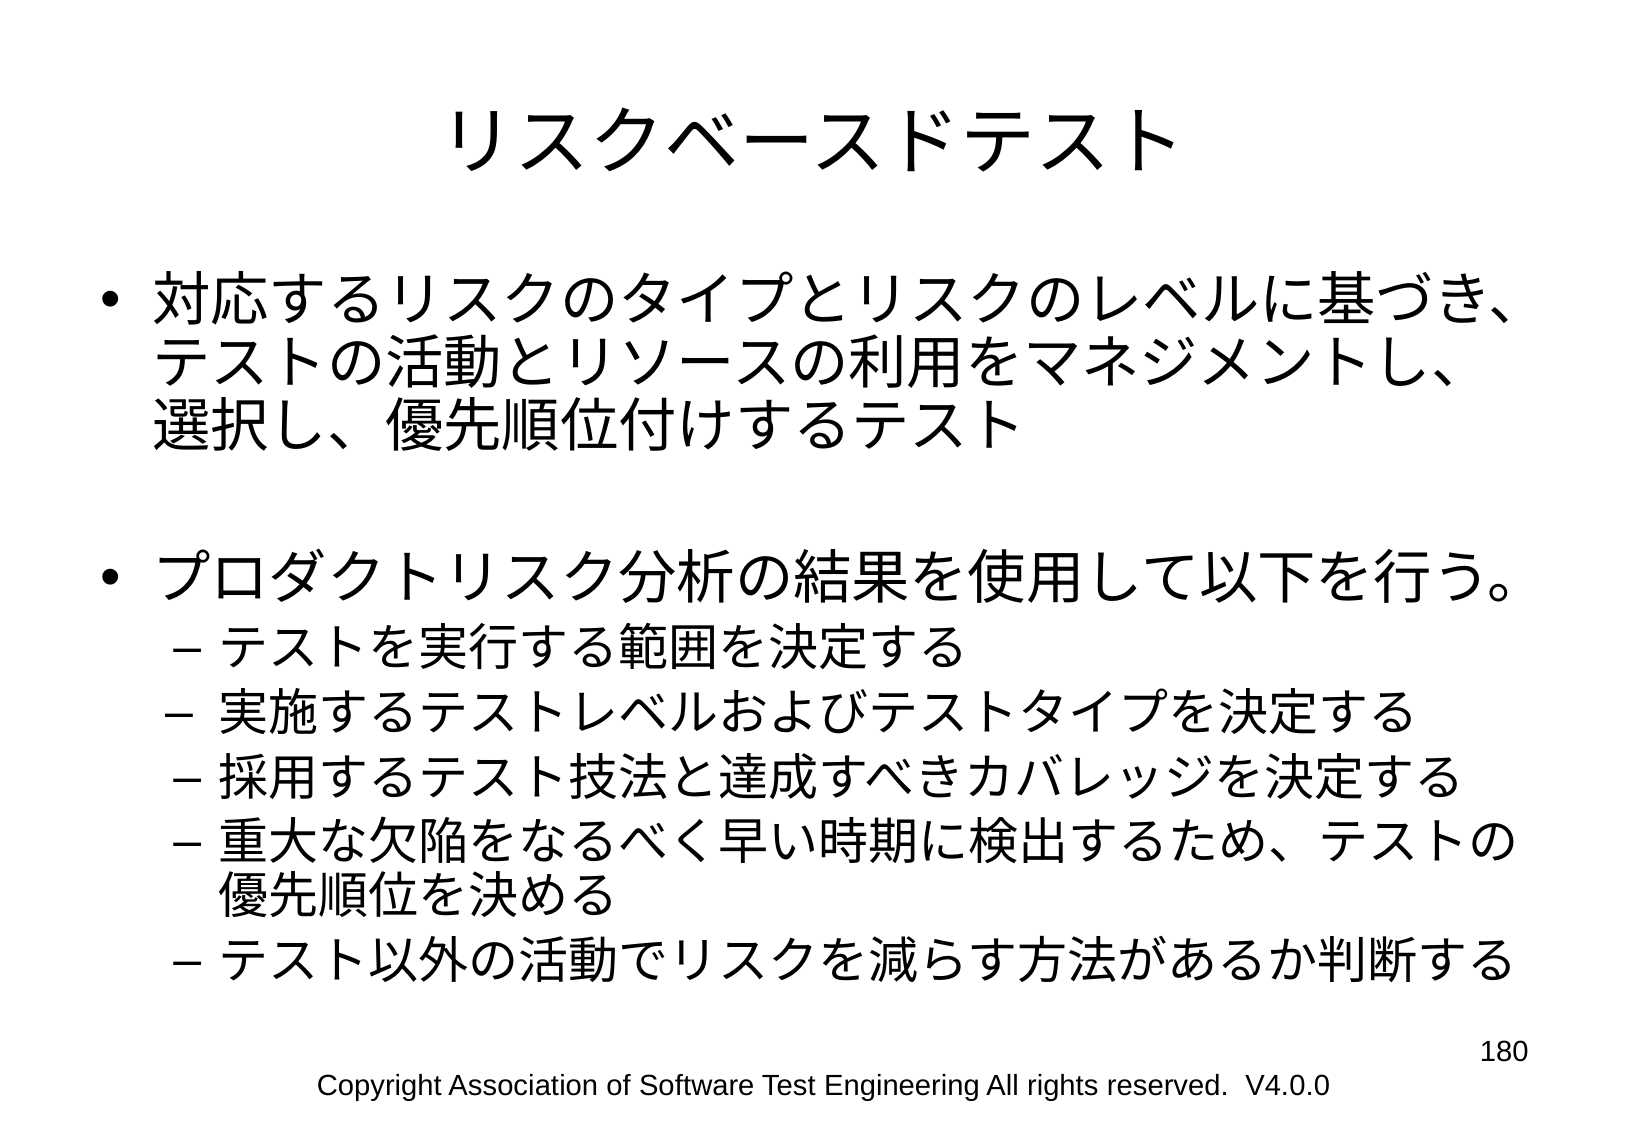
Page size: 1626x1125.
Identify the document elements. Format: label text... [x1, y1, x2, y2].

footer Copyright Association of Software Test Engineering All rights reserved. V4.0.0 [233, 1058, 1415, 1103]
slide_number ‹#› [1164, 1024, 1544, 1103]
list 対応するリスクのタイプとリスクのレベルに基づき、テストの活動とリソースの利用をマネジメントし、 選択し、優先順位付けするテスト プロダクトリスク分析の結果を使用して以下を行う。 テストを実行する範囲を決定する 実施するテストレベルおよびテストタイプを決定する 採用するテスト技法と達成すべきカバレッジを決定する 重大な欠陥をなるべく早い時期に検出するため、テストの優先順位を決める テスト以外の活動でリスクを減らす方法があるか判断する [81, 262, 1580, 1059]
title リスクベースドテスト [81, 45, 1544, 233]
